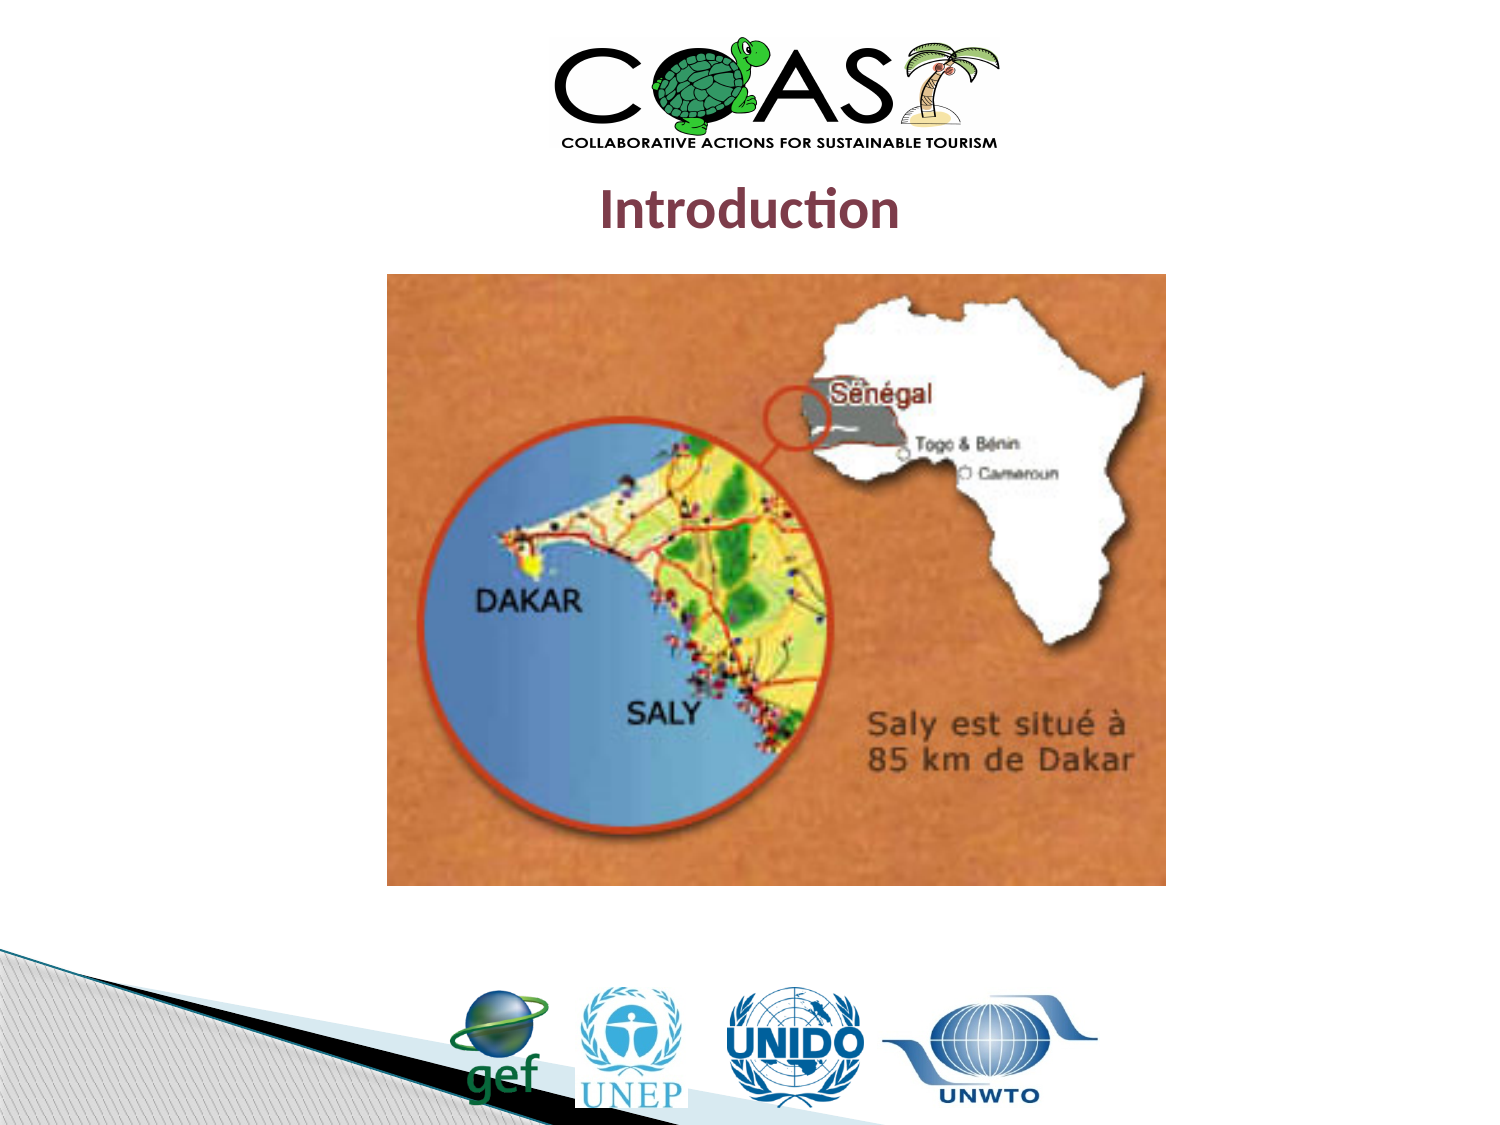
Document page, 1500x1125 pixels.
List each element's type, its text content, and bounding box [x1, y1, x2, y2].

picture [387, 274, 1166, 886]
picture [447, 987, 551, 1108]
picture [727, 987, 864, 1108]
text_box Introduction [0, 162, 1500, 248]
picture [549, 37, 1000, 148]
picture [877, 987, 1100, 1108]
picture [575, 987, 688, 1108]
